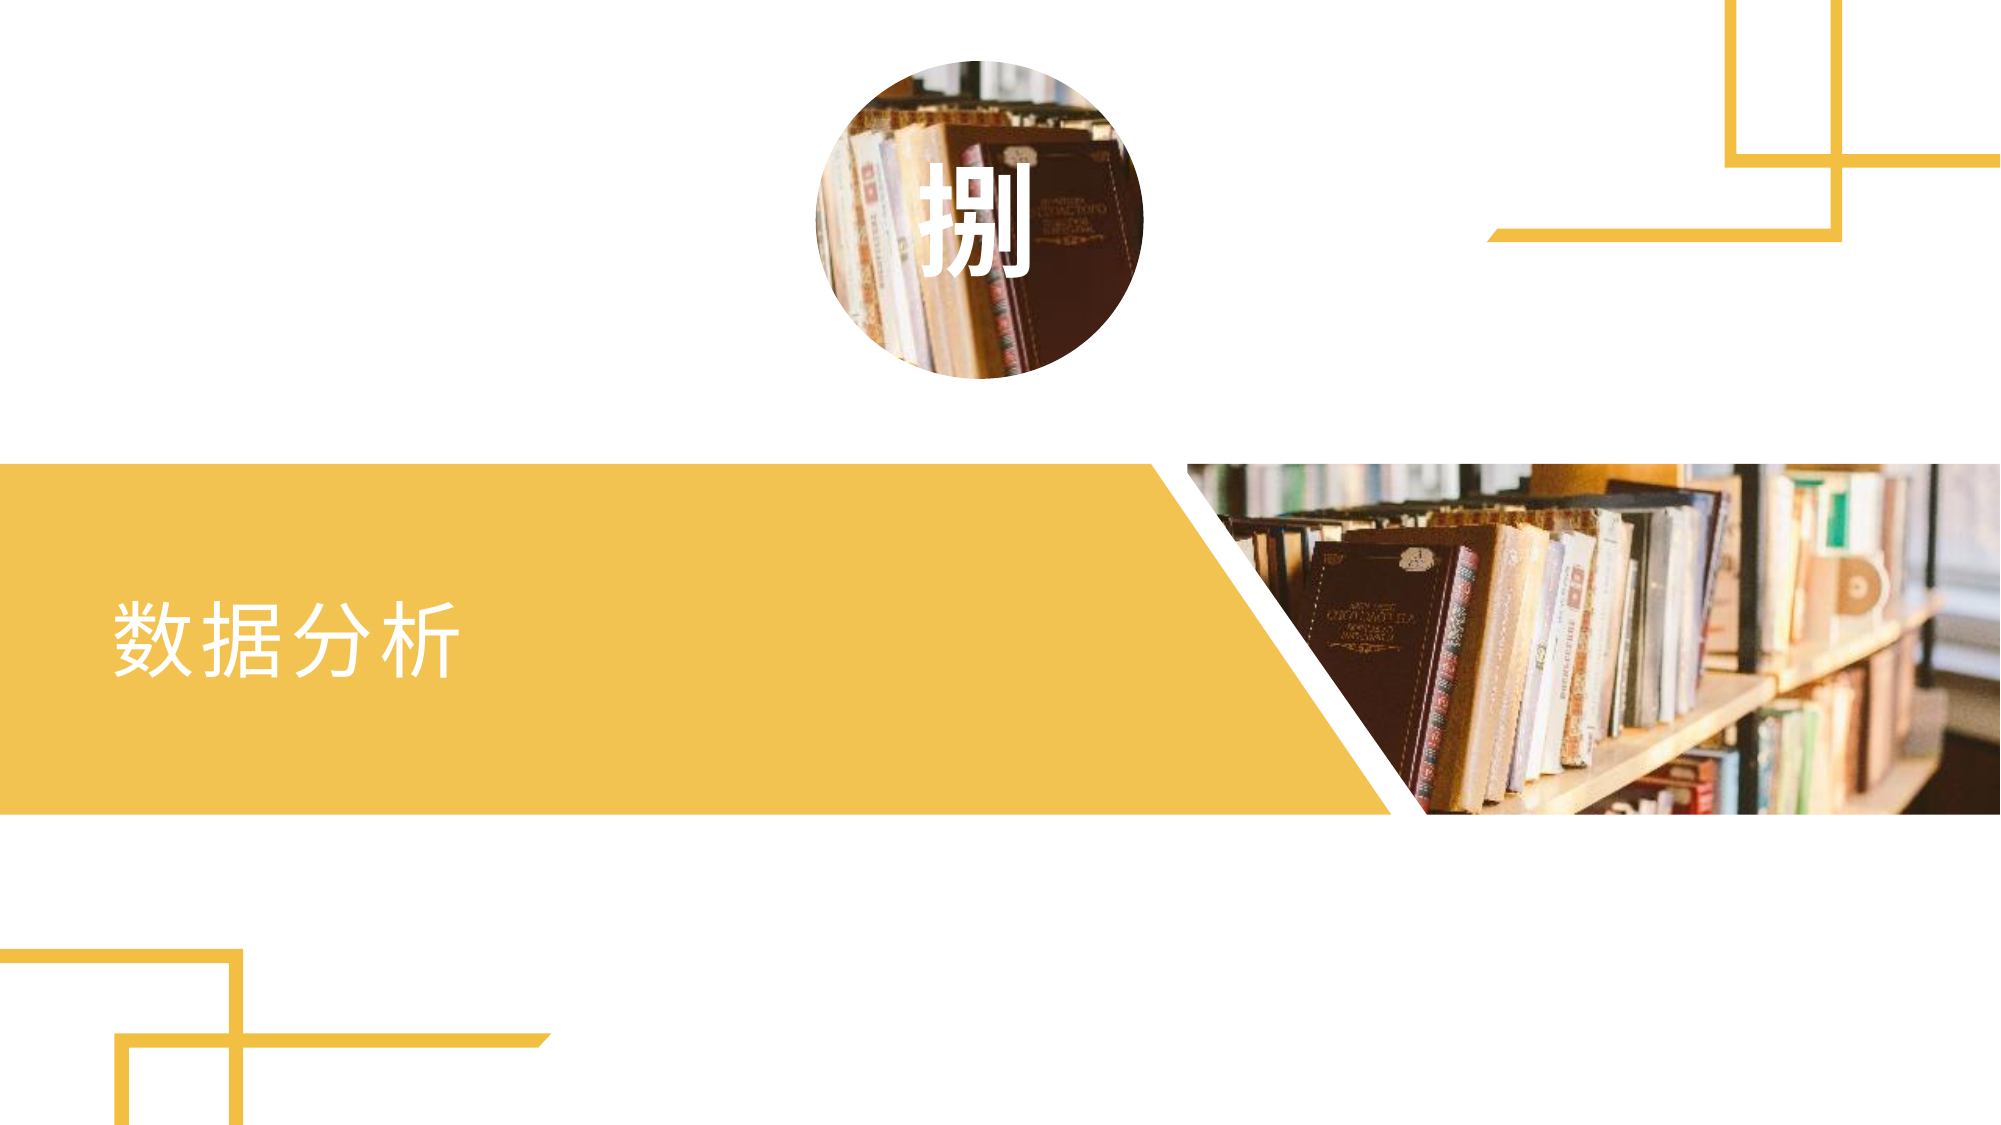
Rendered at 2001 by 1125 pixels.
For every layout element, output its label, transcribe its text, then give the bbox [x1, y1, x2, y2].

title 数据分析 [96, 512, 1163, 764]
picture [839, 61, 1120, 137]
picture [838, 300, 1122, 379]
picture [1187, 463, 2000, 815]
text_box 捌 [810, 137, 1142, 300]
